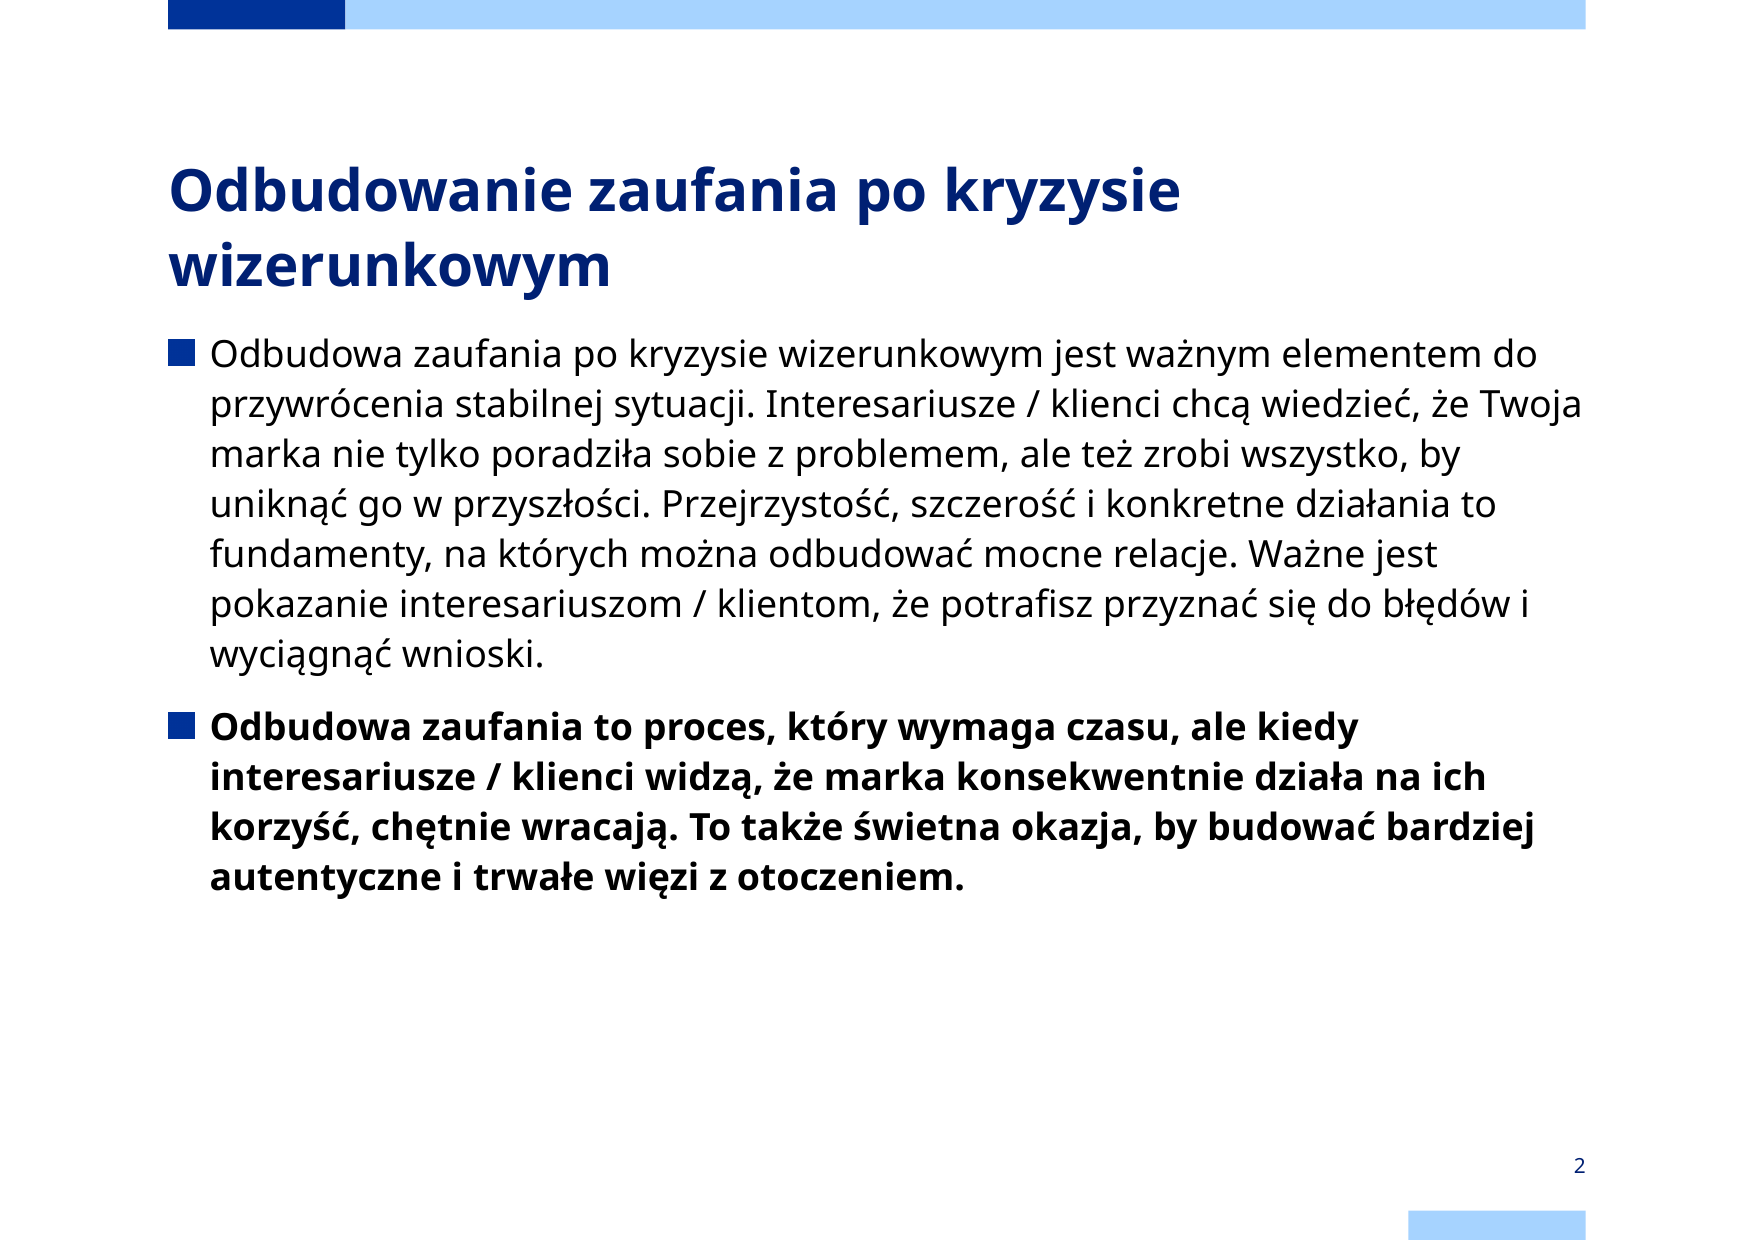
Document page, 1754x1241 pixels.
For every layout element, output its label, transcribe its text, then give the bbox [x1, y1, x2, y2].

picture [168, 339, 195, 366]
list Odbudowa zaufania po kryzysie wizerunkowym jest ważnym elementem do przywrócenia stabilnej sytuacji. Interesariusze / klienci chcą wiedzieć, że Twoja marka nie tylko poradziła sobie z problemem, ale też zrobi wszystko, by uniknąć go w przyszłości. Przejrzystość, szczerość i konkretne działania to fundamenty, na których można odbudować mocne relacje. Ważne jest pokazanie interesariuszom / klientom, że potrafisz przyznać się do błędów i wyciągnąć wnioski. Odbudowa zaufania to proces, który wymaga czasu, ale kiedy interesariusze / klienci widzą, że marka konsekwentnie działa na ich korzyść, chętnie wracają. To także świetna okazja, by budować bardziej autentyczne i trwałe więzi z otoczeniem. [168, 324, 1586, 1093]
slide_number 2 [1408, 1151, 1586, 1182]
picture [168, 712, 195, 739]
title Odbudowanie zaufania po kryzysie wizerunkowym [168, 147, 1586, 324]
